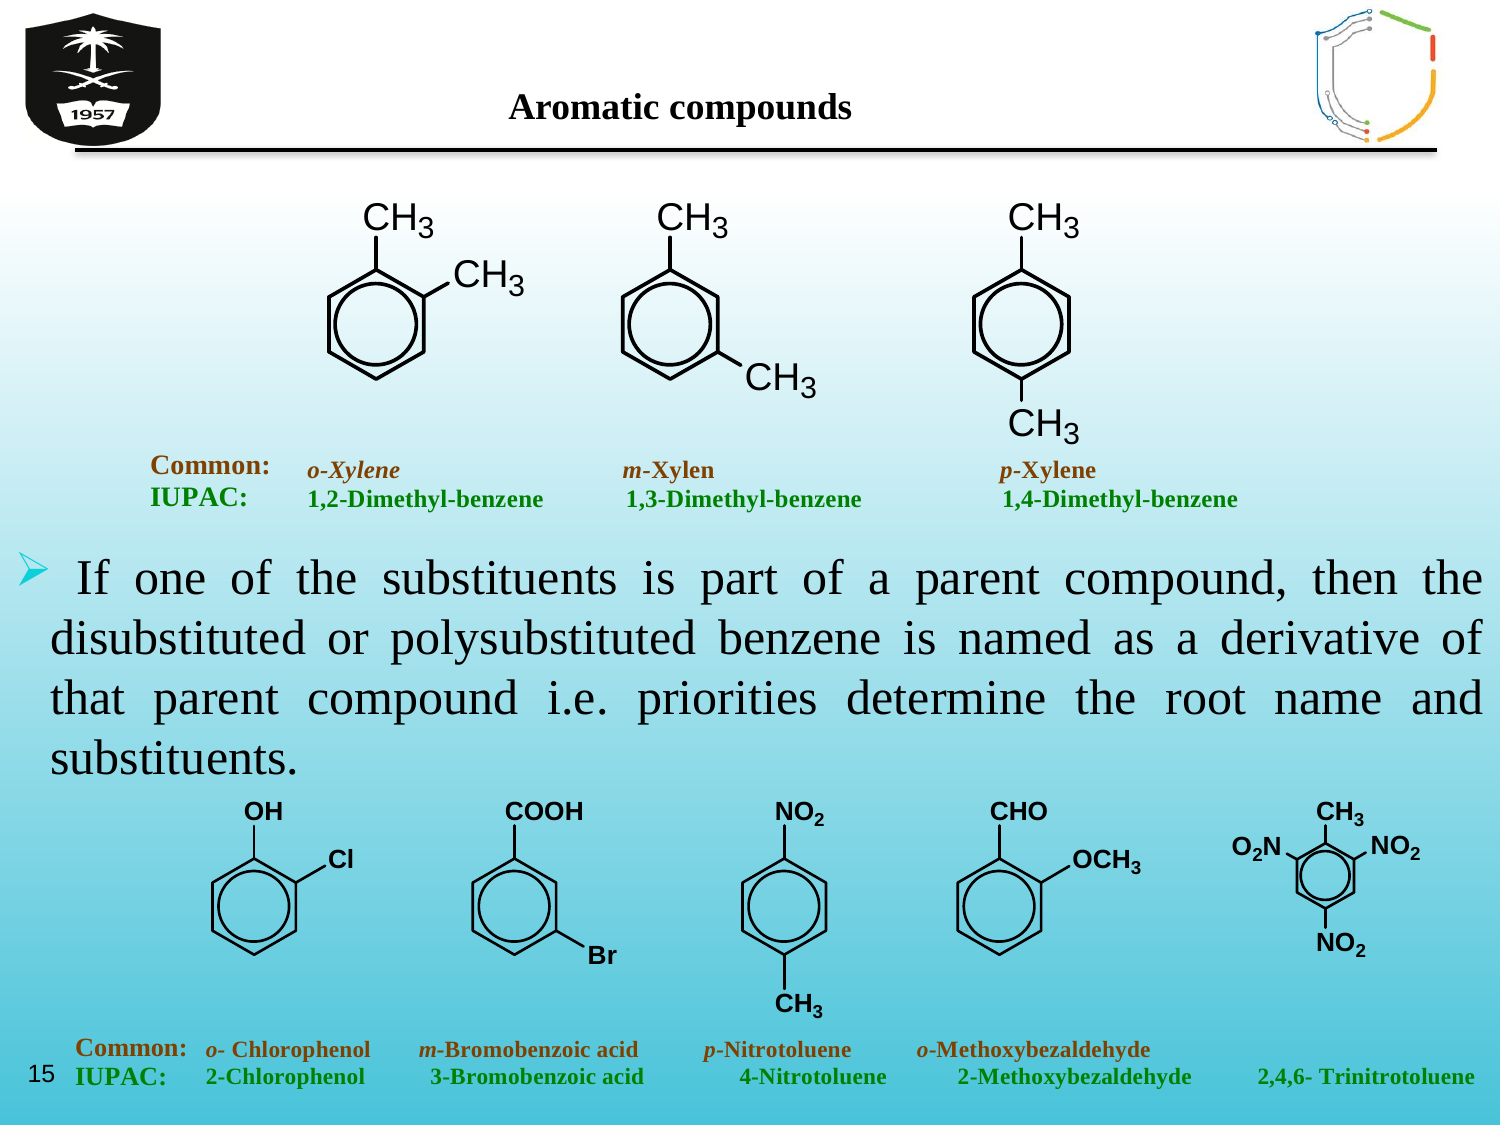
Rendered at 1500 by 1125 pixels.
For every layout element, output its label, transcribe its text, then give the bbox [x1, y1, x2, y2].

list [149, 199, 1239, 513]
picture [1287, 0, 1463, 165]
picture [24, 12, 163, 151]
text_box If one of the substituents is part of a parent compound, then the disubstituted or polysubstituted benzene is named as a derivative of that parent compound i.e. priorities determine the root name and substituents. [0, 537, 1500, 793]
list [74, 799, 1476, 1092]
text_box Aromatic compounds [493, 74, 868, 135]
text_box 15 [12, 1050, 70, 1095]
